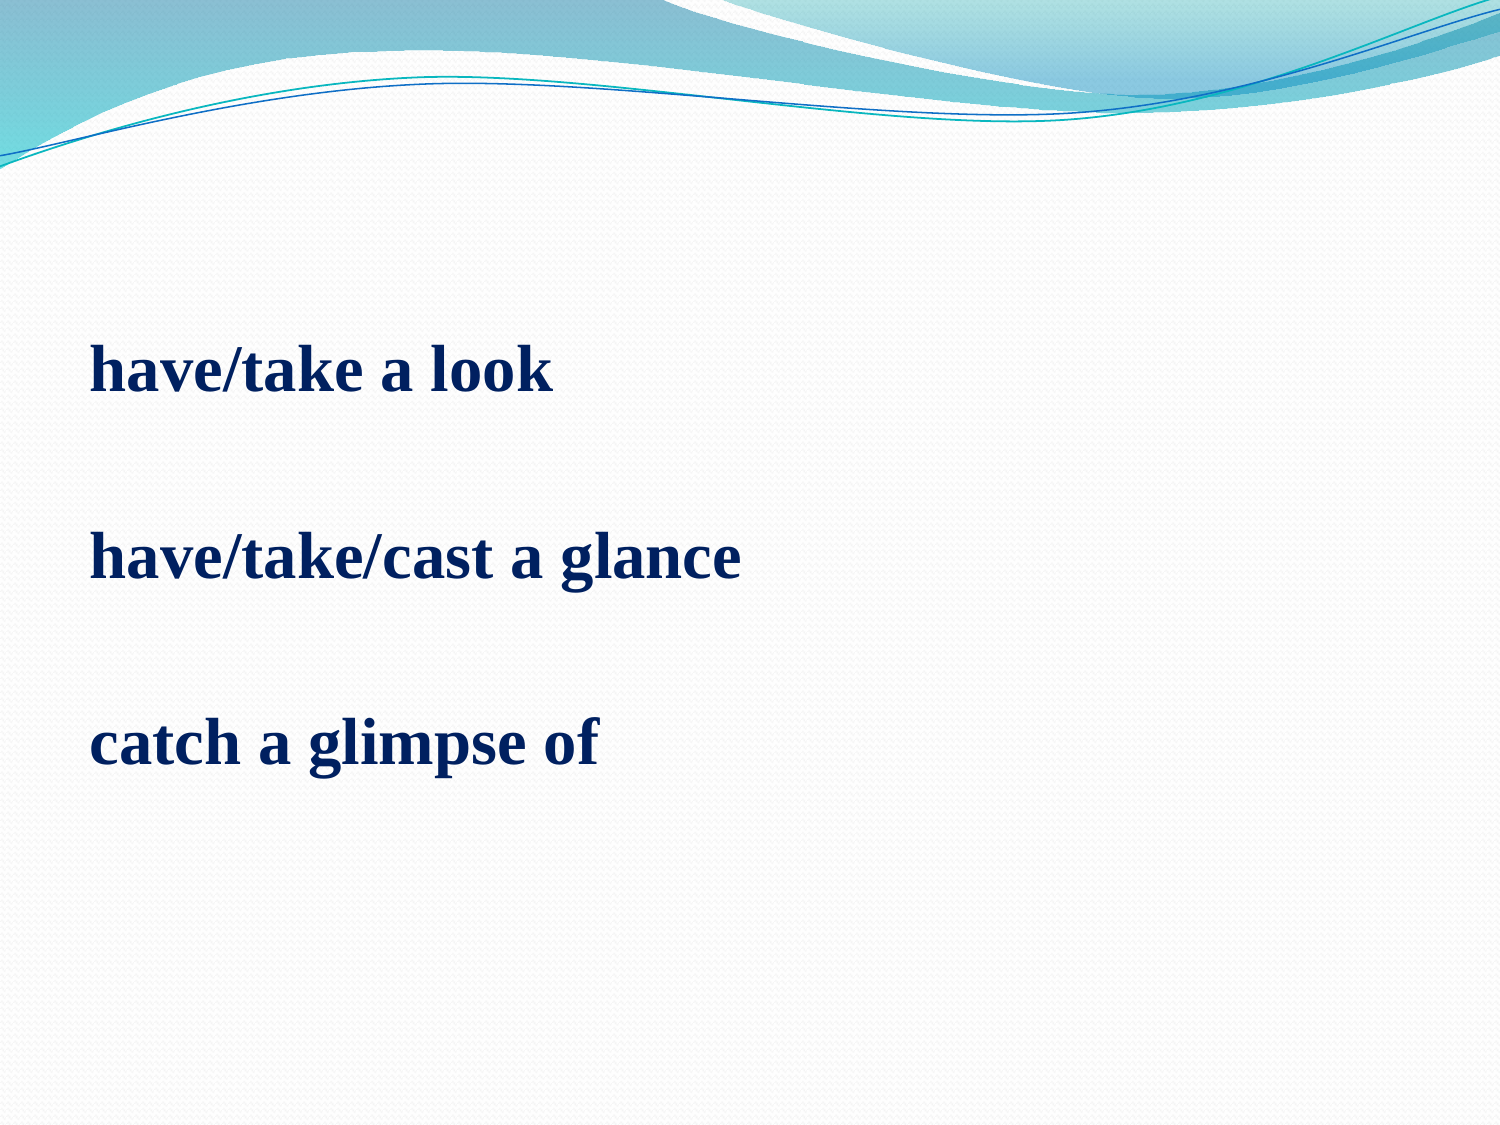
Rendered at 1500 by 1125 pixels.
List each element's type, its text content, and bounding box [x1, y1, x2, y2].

list have/take a look have/take/cast a glance catch a glimpse of [75, 317, 1425, 1038]
